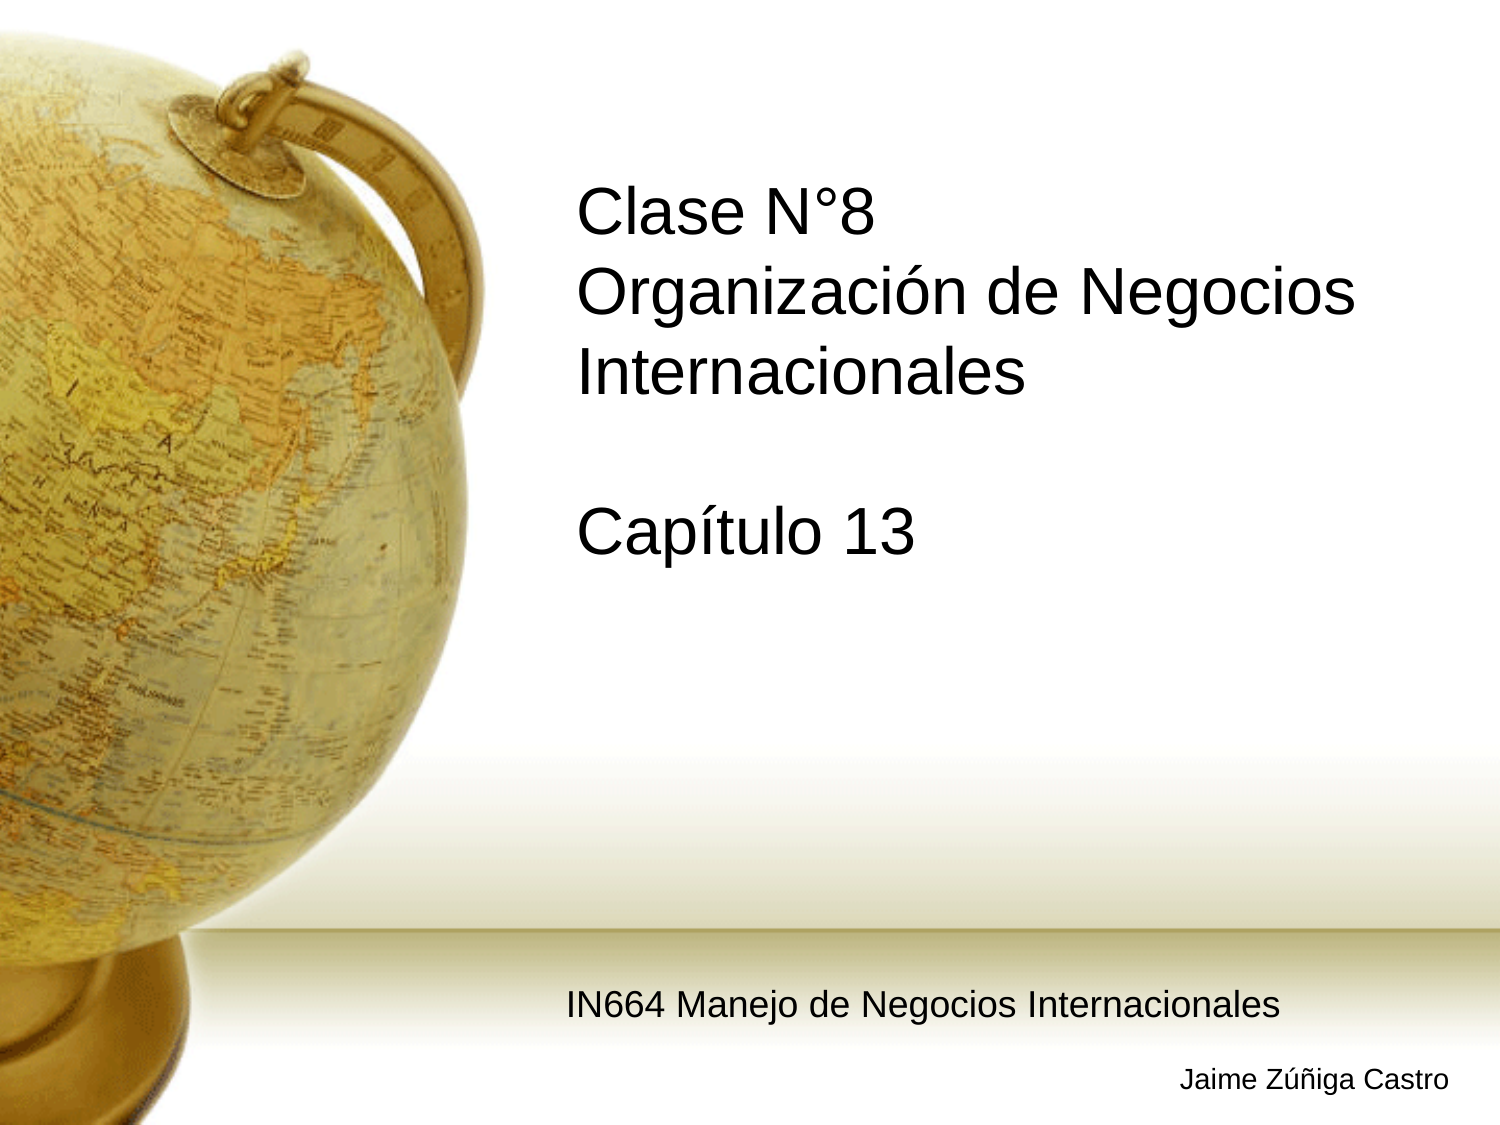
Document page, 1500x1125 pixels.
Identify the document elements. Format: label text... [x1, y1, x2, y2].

subtitle IN664 Manejo de Negocios Internacionales [550, 972, 1363, 1055]
picture [0, 0, 1500, 1125]
text_box Jaime Zúñiga Castro [653, 1053, 1465, 1114]
title Clase N°8 Organización de Negocios Internacionales Capítulo 13 [560, 187, 1384, 576]
